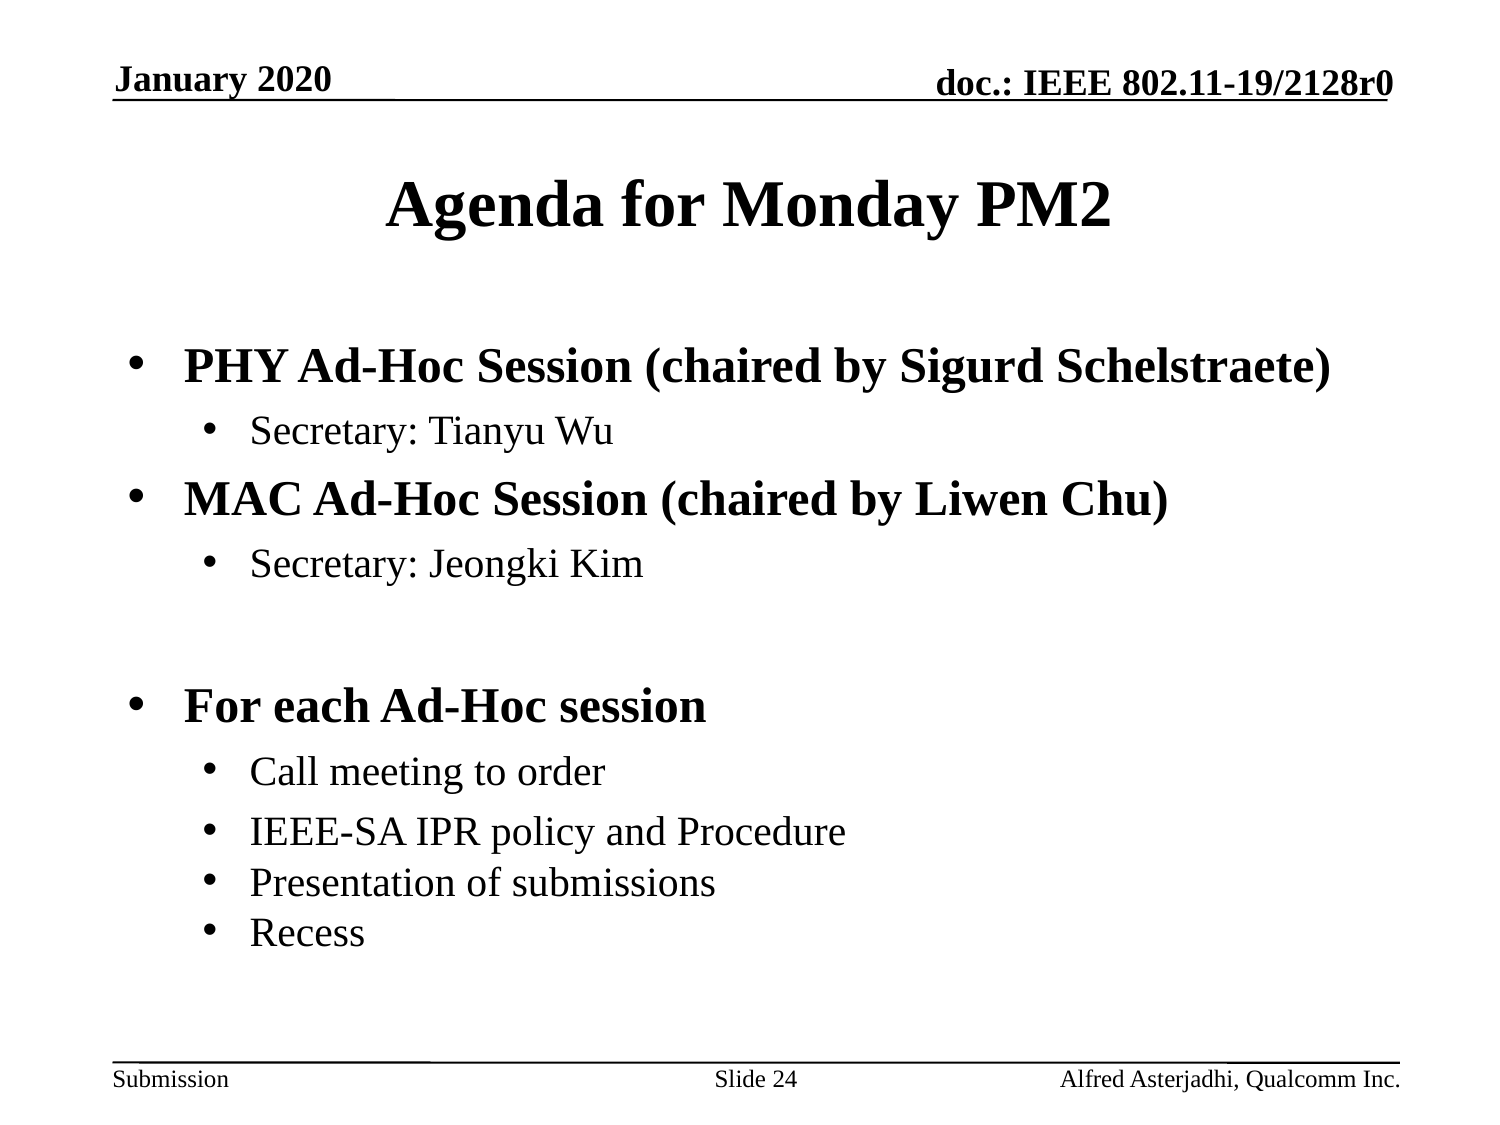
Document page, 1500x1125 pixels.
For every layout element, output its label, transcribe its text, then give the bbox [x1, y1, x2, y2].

list PHY Ad-Hoc Session (chaired by Sigurd Schelstraete) Secretary: Tianyu Wu MAC Ad-Hoc Session (chaired by Liwen Chu) Secretary: Jeongki Kim For each Ad-Hoc session Call meeting to order IEEE-SA IPR policy and Procedure Presentation of submissions Recess [112, 324, 1388, 1000]
slide_number Slide 24 [712, 1061, 800, 1123]
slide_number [114, 54, 493, 100]
title Agenda for Monday PM2 [112, 112, 1388, 288]
footer Alfred Asterjadhi, Qualcomm Inc. [878, 1061, 1402, 1093]
